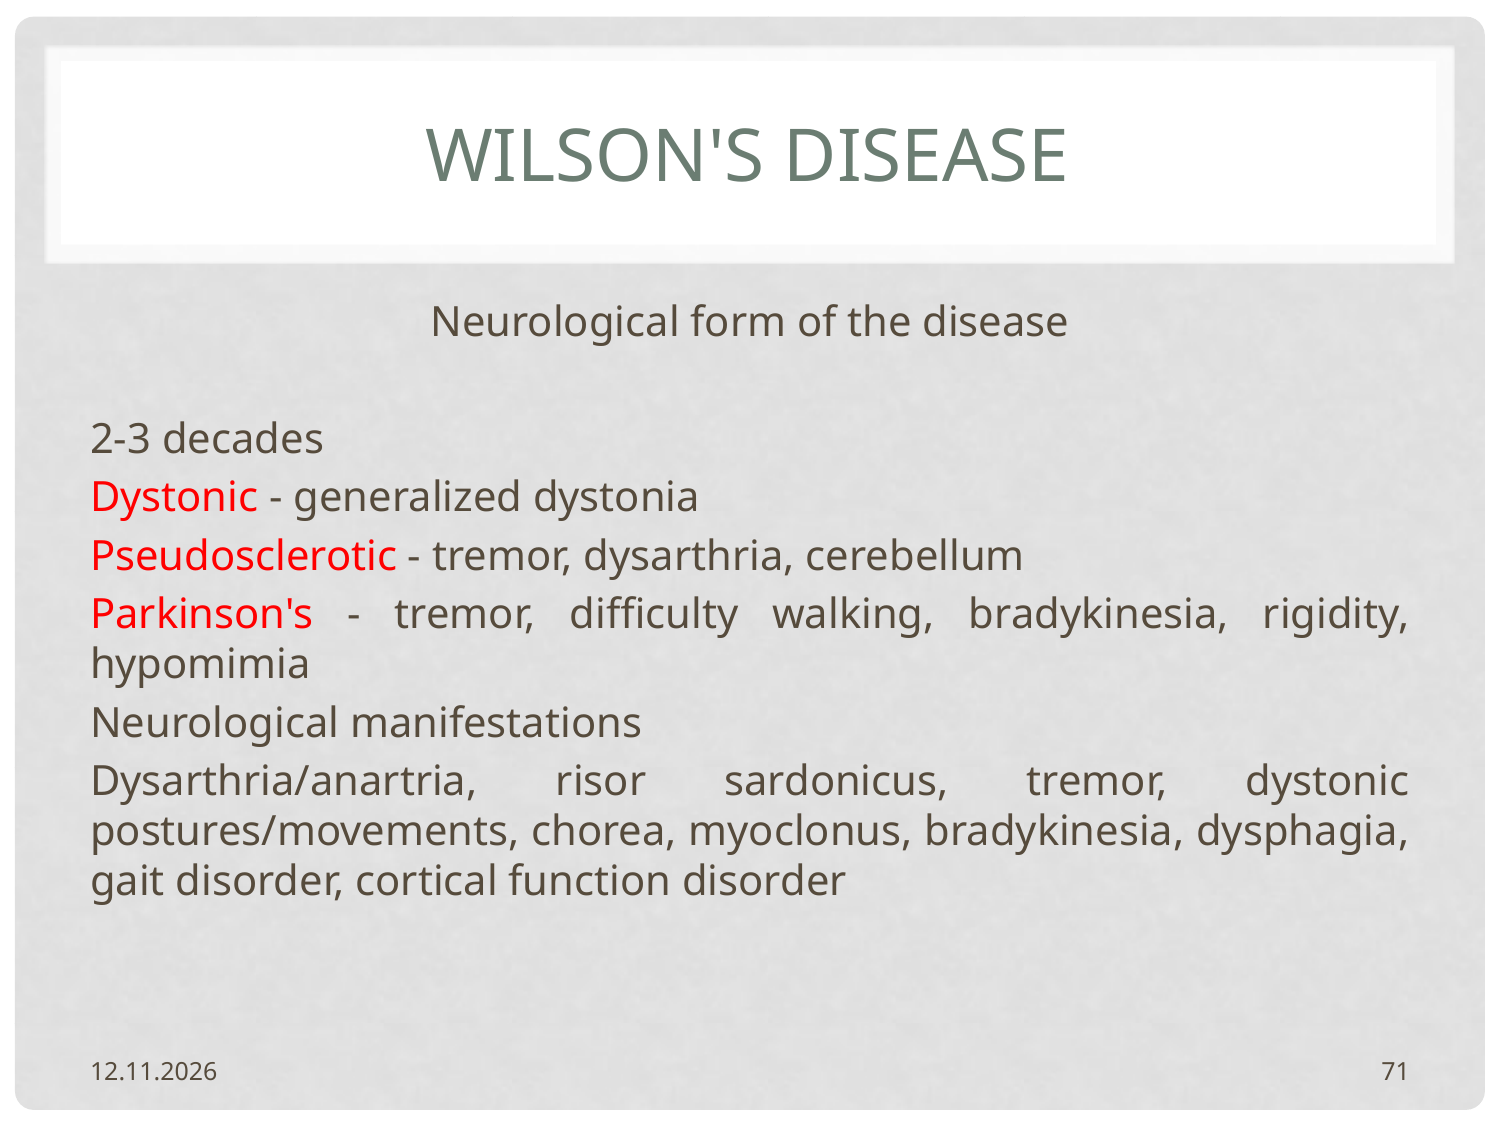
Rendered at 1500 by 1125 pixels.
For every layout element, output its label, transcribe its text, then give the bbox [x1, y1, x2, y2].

slide_number 71 [1074, 1042, 1425, 1103]
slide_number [75, 1042, 425, 1103]
list Neurological form of the disease 2-3 decades Dystonic - generalized dystonia Pseudosclerotic - tremor, dysarthria, cerebellum Parkinson's - tremor, difficulty walking, bradykinesia, rigidity, hypomimia Neurological manifestations Dysarthria/anartria, risor sardonicus, tremor, dystonic postures/movements, chorea, myoclonus, bradykinesia, dysphagia, gait disorder, cortical function disorder [75, 287, 1425, 1005]
title Wilson's disease [69, 66, 1425, 238]
